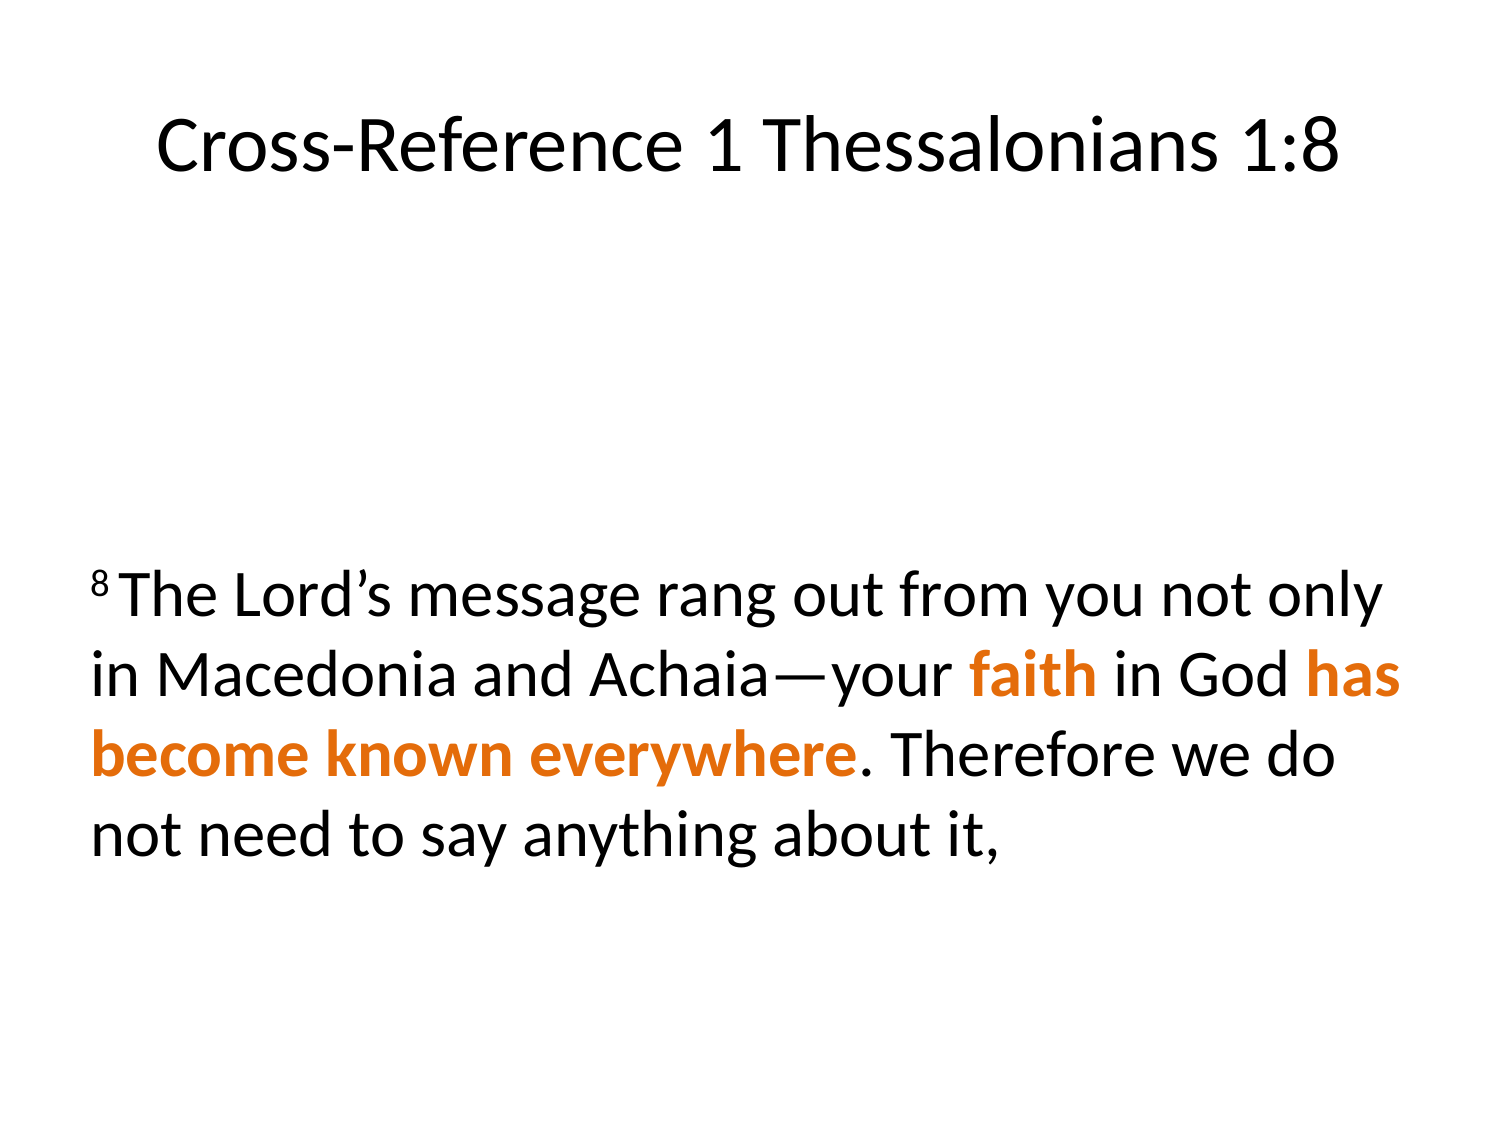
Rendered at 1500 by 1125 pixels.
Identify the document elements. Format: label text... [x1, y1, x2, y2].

title Cross-Reference 1 Thessalonians 1:8 [75, 45, 1425, 233]
list 8 The Lord’s message rang out from you not only in Macedonia and Achaia—your faith in God has become known everywhere. Therefore we do not need to say anything about it, [75, 262, 1425, 1005]
